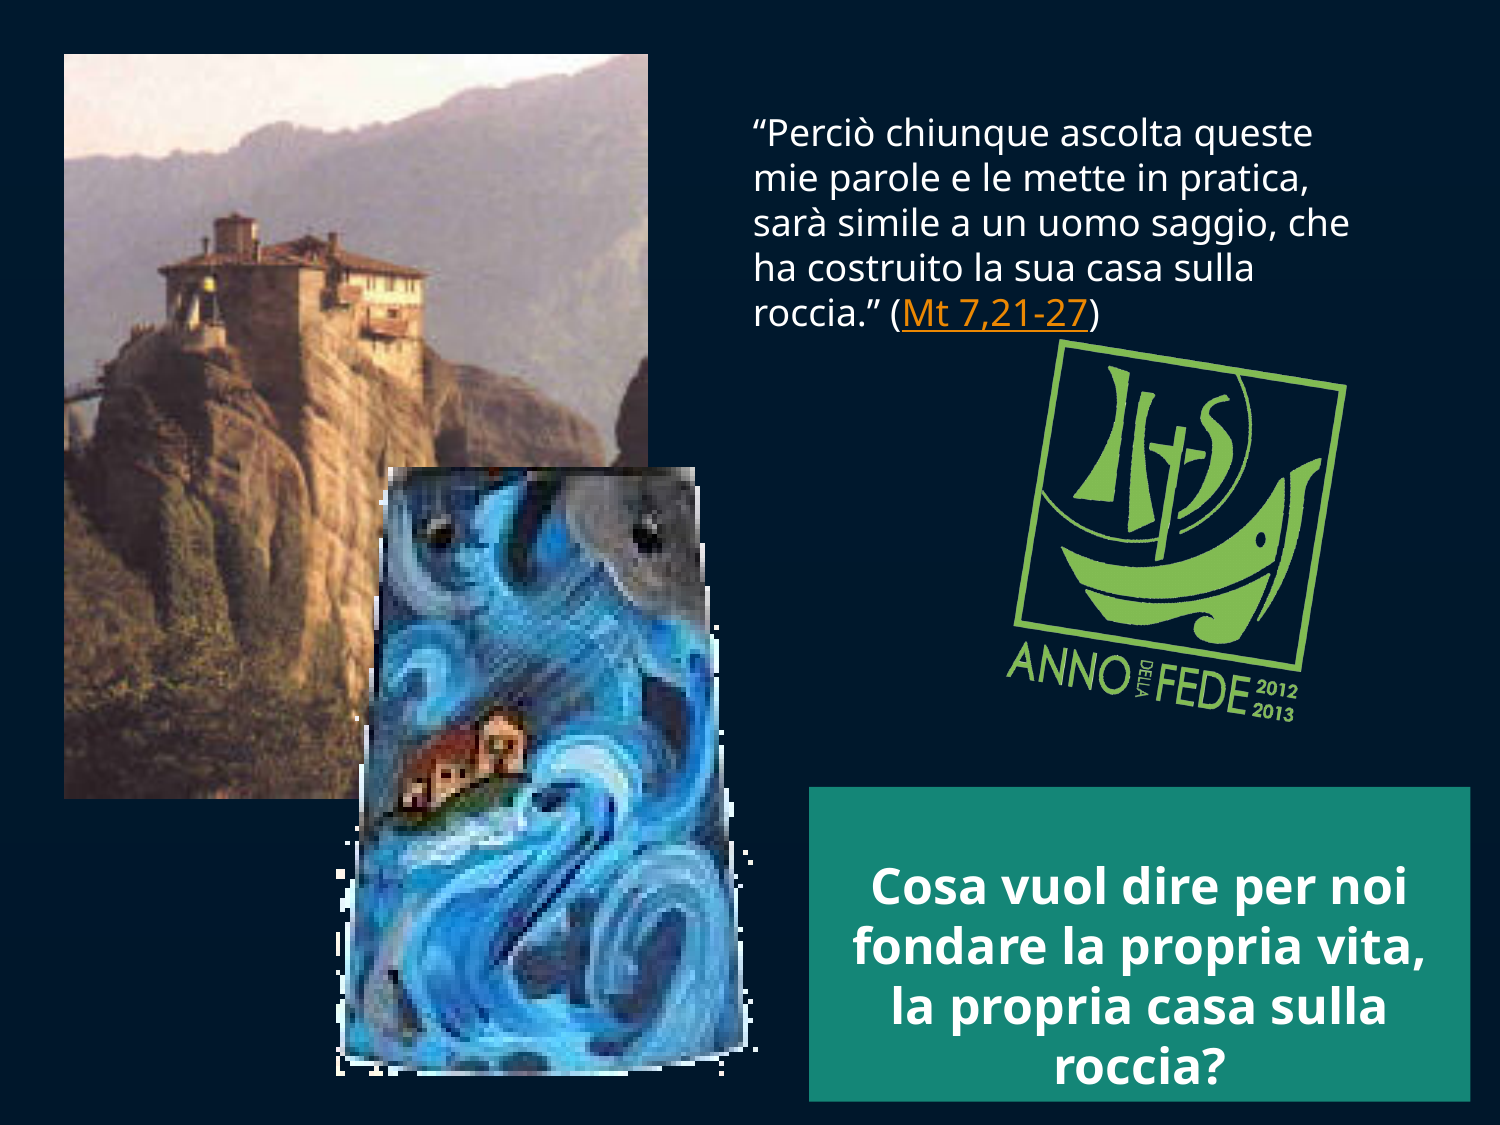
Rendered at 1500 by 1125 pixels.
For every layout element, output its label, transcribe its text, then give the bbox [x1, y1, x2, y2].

text_box “Perciò chiunque ascolta queste mie parole e le mette in pratica, sarà simile a un uomo saggio, che ha costruito la sua casa sulla roccia.” (Mt 7,21-27) [738, 101, 1388, 348]
text_box Cosa vuol dire per noi fondare la propria vita, la propria casa sulla roccia? [809, 786, 1471, 1102]
picture [336, 467, 758, 1076]
picture [64, 54, 648, 800]
picture [1024, 359, 1326, 721]
